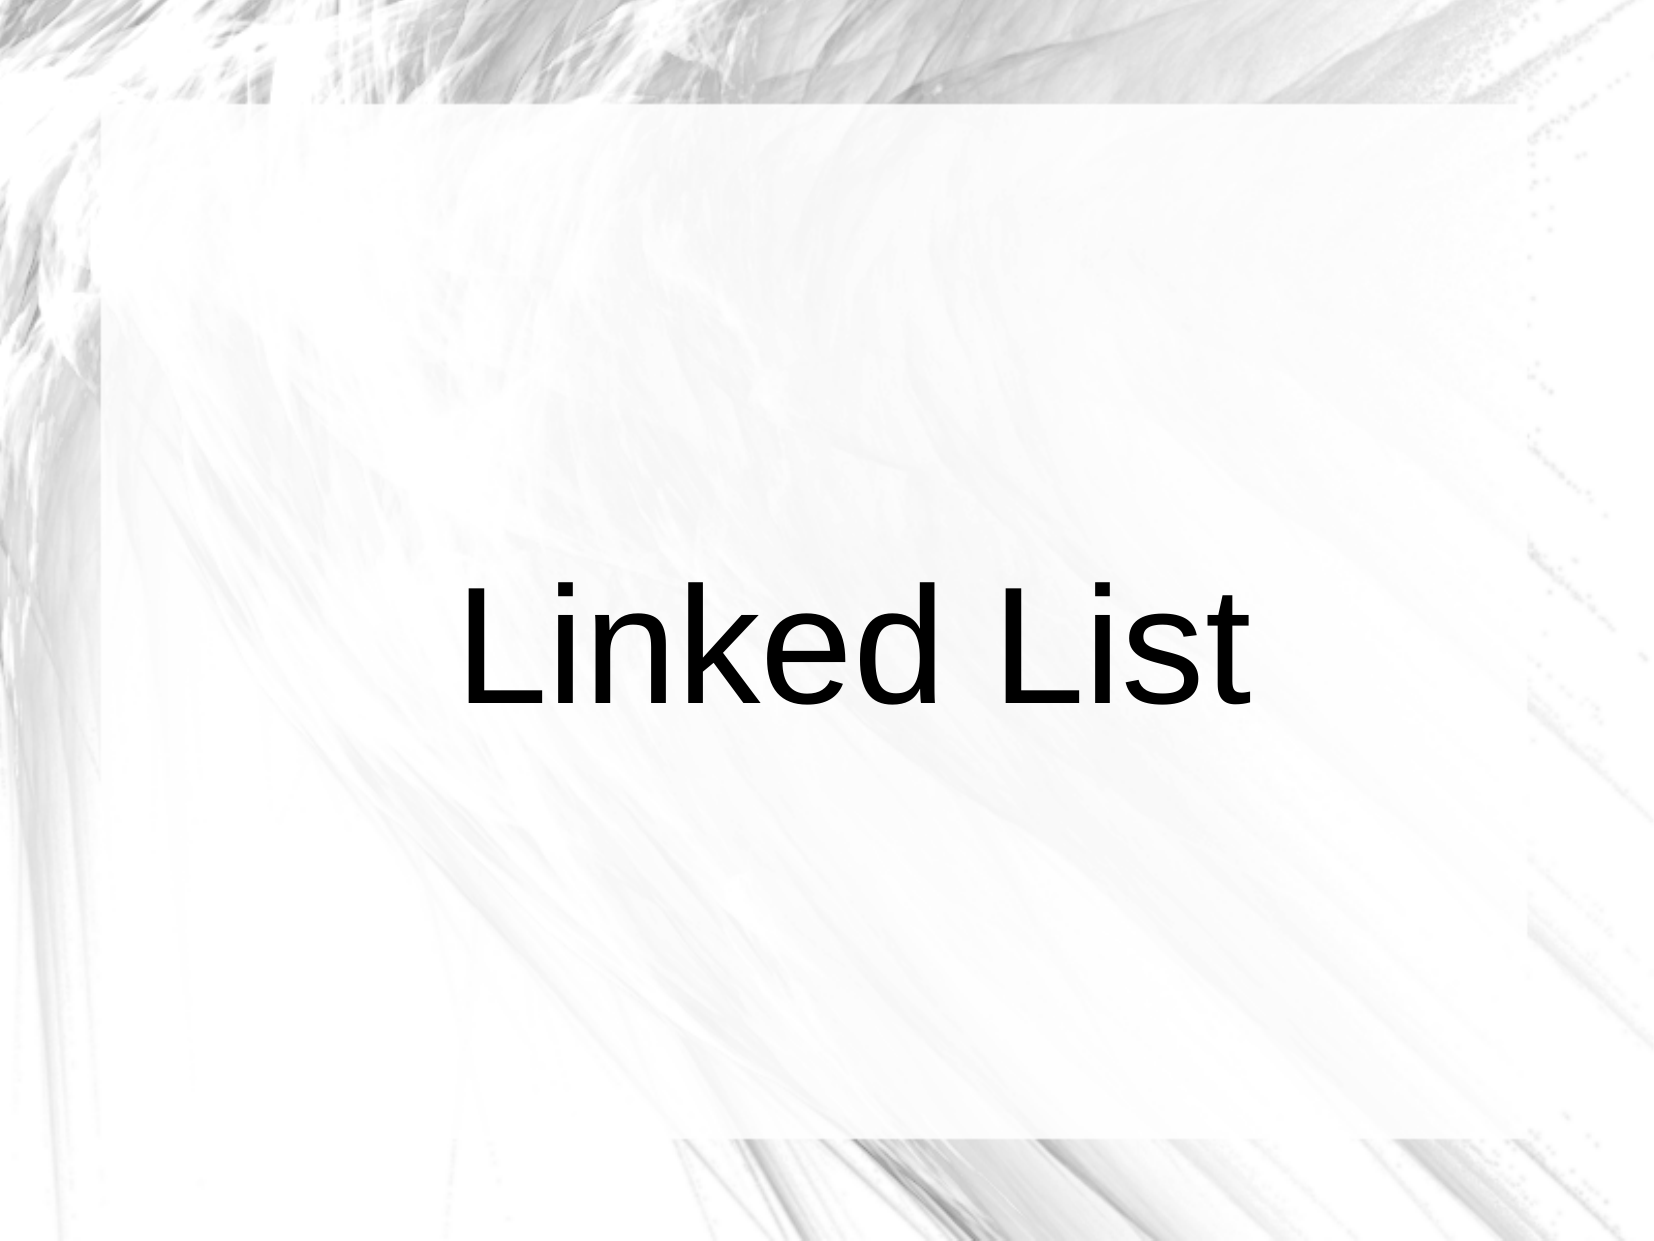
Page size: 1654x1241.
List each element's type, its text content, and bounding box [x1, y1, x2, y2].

list Linked List [118, 319, 1571, 1109]
picture [0, 0, 1654, 1241]
